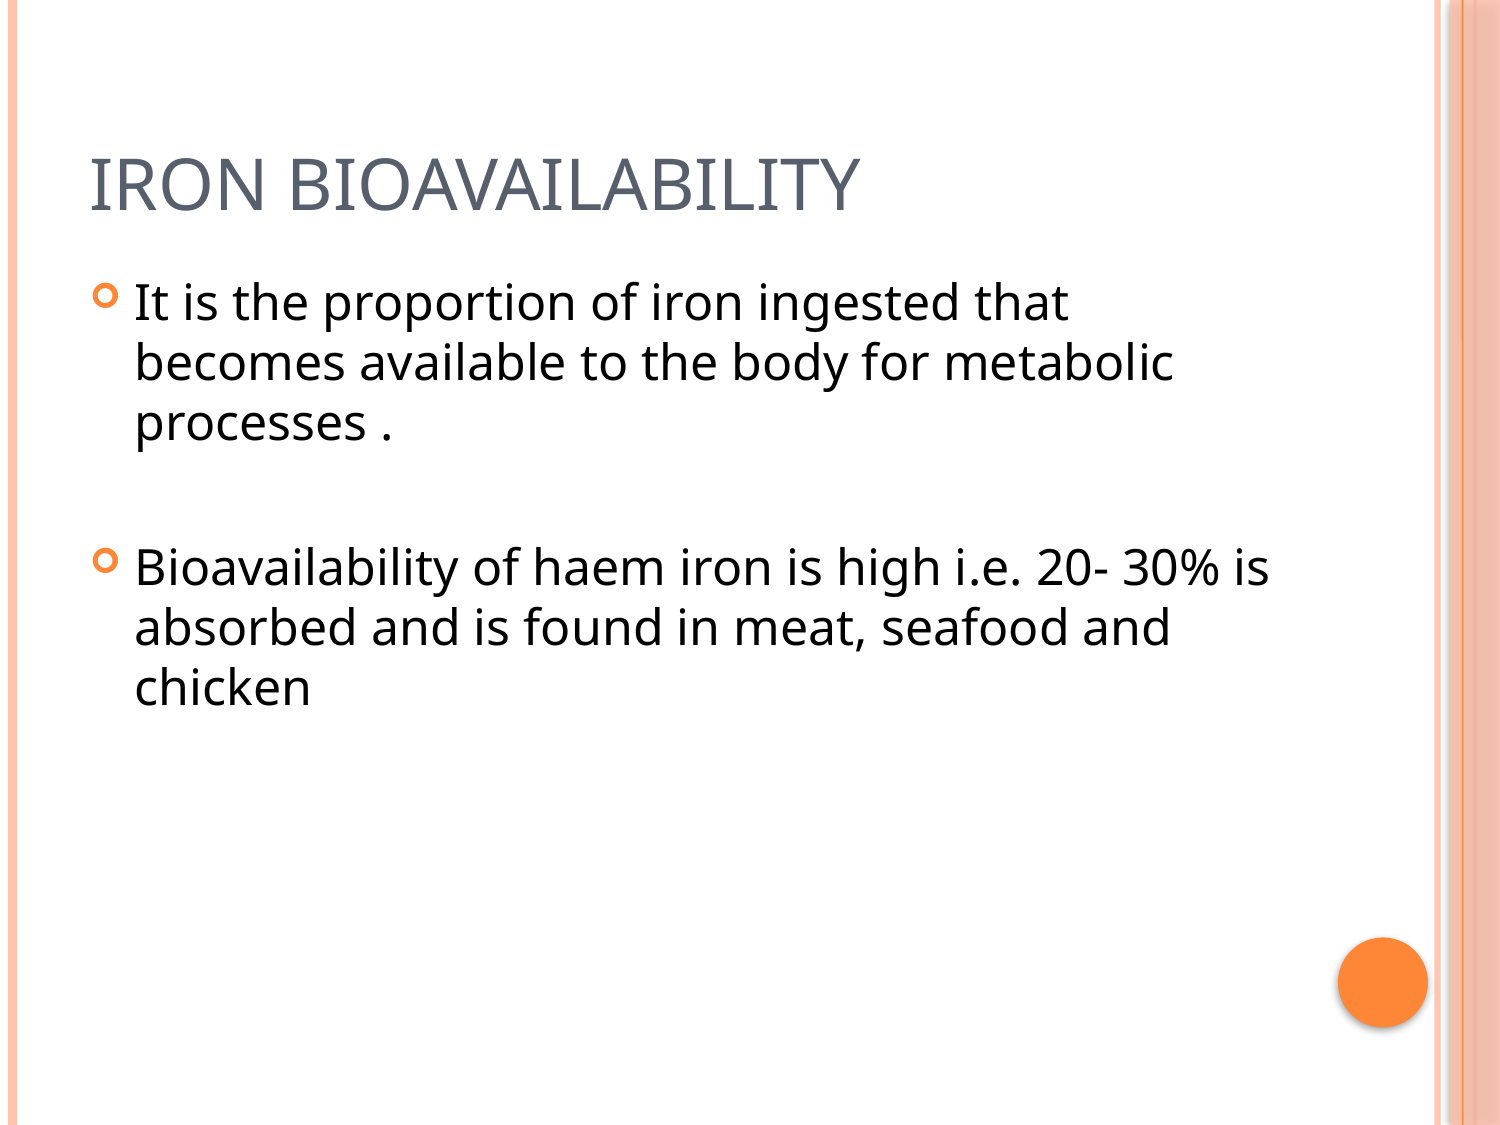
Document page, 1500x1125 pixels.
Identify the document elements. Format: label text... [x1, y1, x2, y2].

list It is the proportion of iron ingested that becomes available to the body for metabolic processes . Bioavailability of haem iron is high i.e. 20- 30% is absorbed and is found in meat, seafood and chicken [75, 262, 1300, 1062]
title Iron bioavailability [75, 45, 1300, 233]
